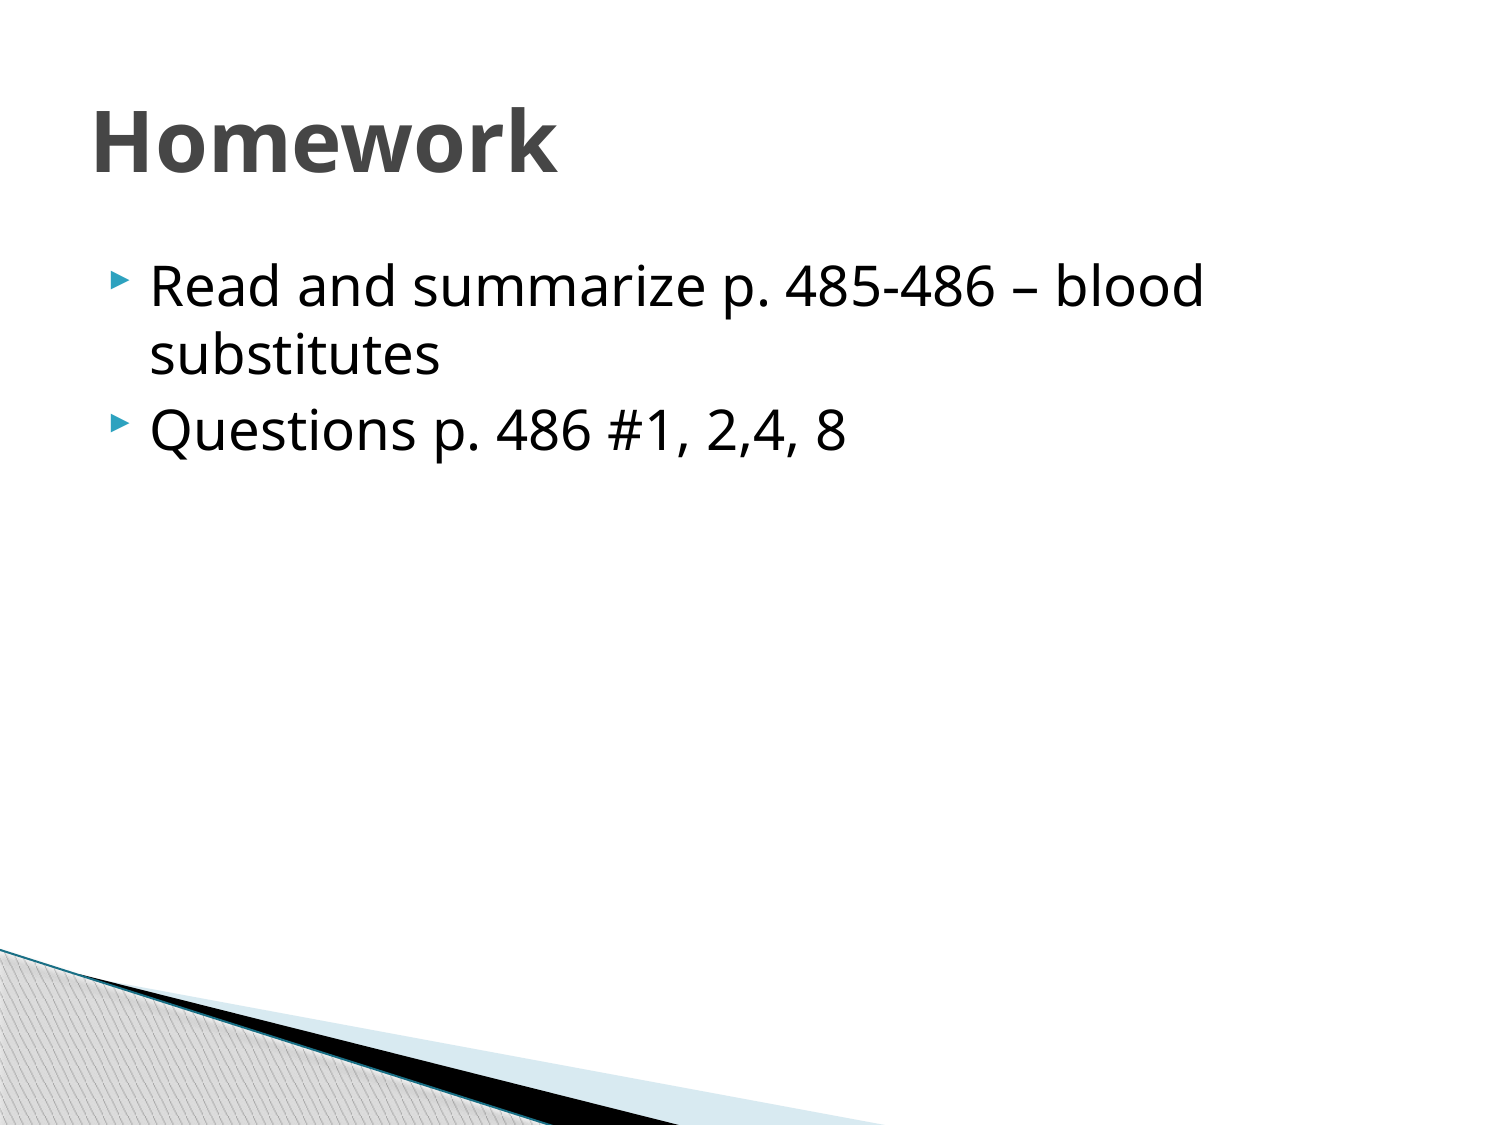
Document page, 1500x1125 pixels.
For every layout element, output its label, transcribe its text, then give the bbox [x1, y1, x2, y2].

title Homework [75, 45, 1425, 233]
list Read and summarize p. 485-486 – blood substitutes Questions p. 486 #1, 2,4, 8 [75, 243, 1425, 986]
